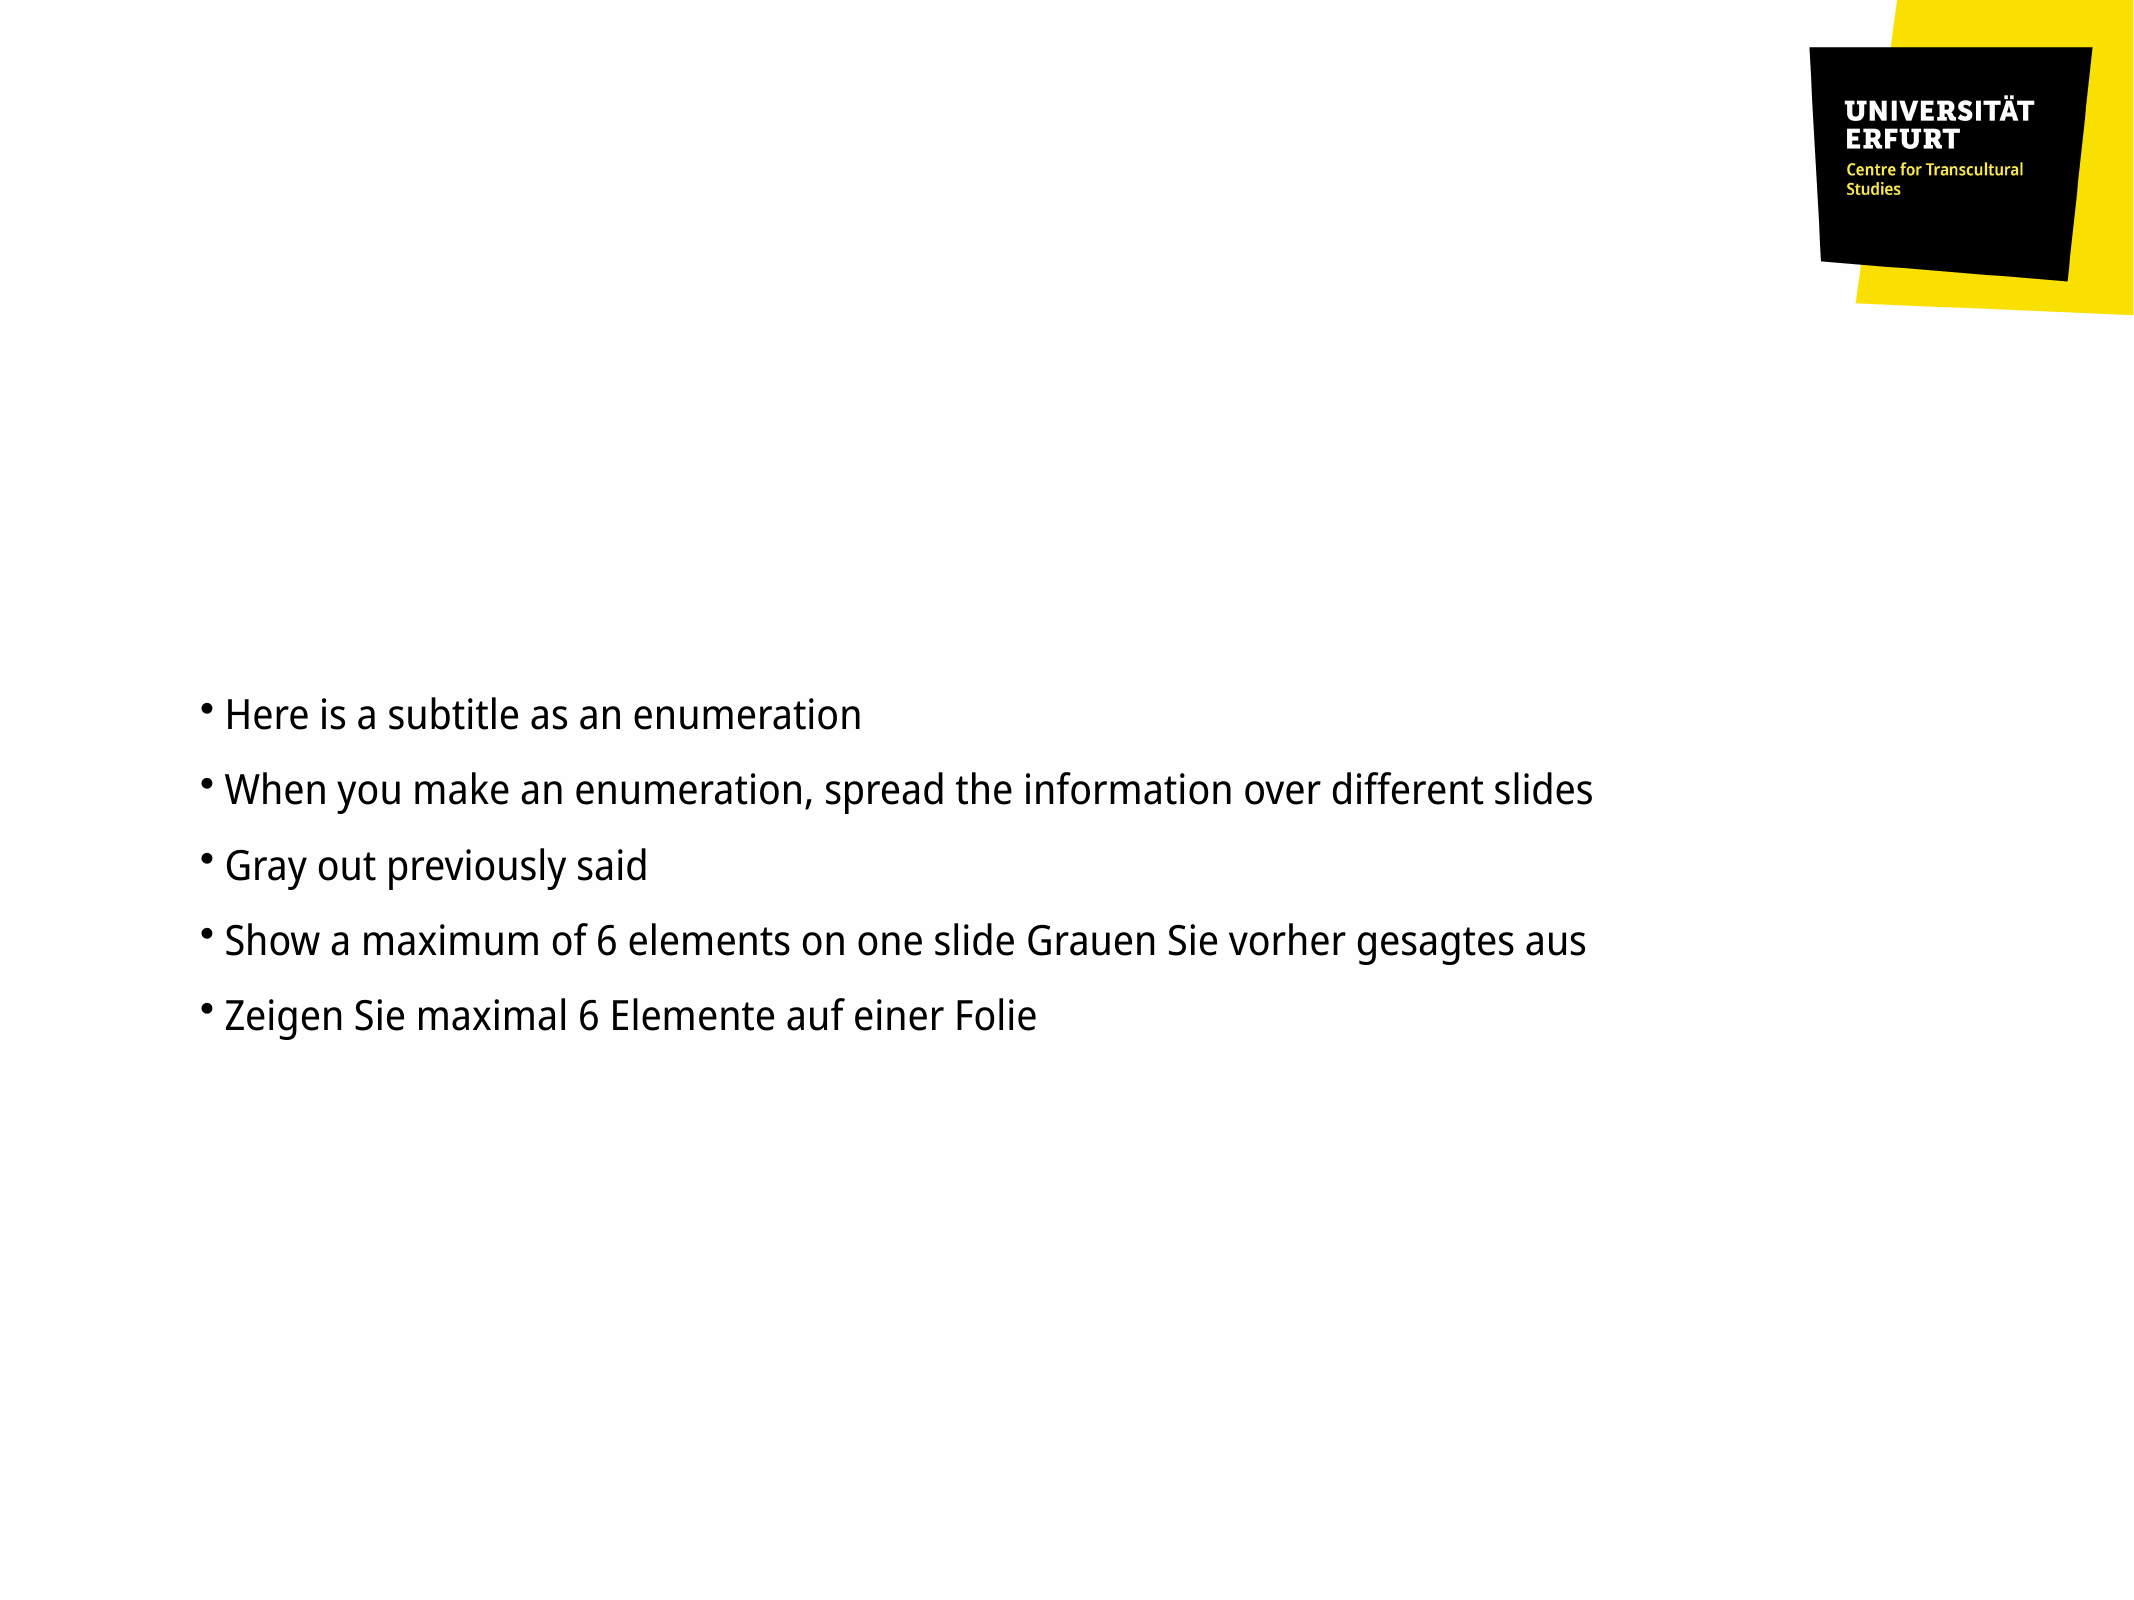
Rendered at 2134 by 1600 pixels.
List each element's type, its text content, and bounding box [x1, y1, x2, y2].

text_box Here is a subtitle as an enumeration When you make an enumeration, spread the information over different slides Gray out previously said Show a maximum of 6 elements on one slide Grauen Sie vorher gesagtes aus Zeigen Sie maximal 6 Elemente auf einer Folie [191, 654, 1909, 1259]
picture [0, 0, 2134, 1600]
